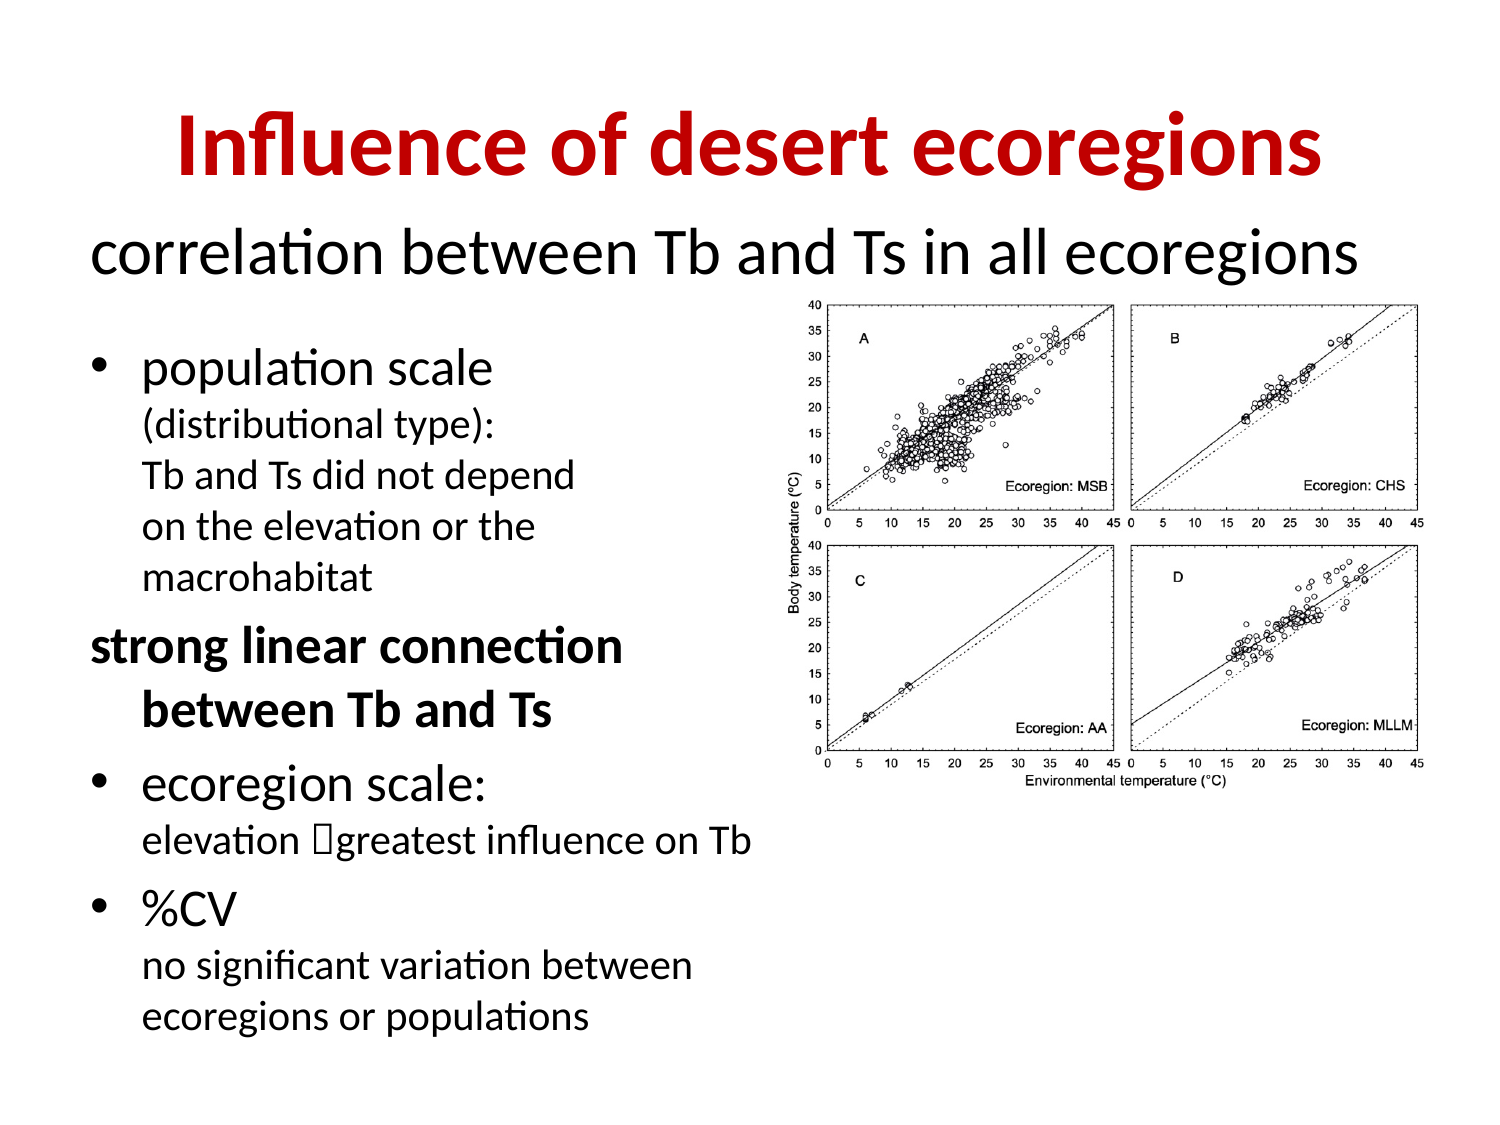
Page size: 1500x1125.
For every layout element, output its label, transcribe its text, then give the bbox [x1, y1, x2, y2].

text_box correlation between Tb and Ts in all ecoregions [74, 200, 1425, 325]
title Influence of desert ecoregions [75, 45, 1425, 200]
list population scale (distributional type): Tb and Ts did not depend on the elevation or the macrohabitat strong linear connection between Tb and Ts ecoregion scale: elevation greatest influence on Tb %CV no significant variation between ecoregions or populations [75, 325, 888, 1050]
picture [787, 299, 1424, 789]
